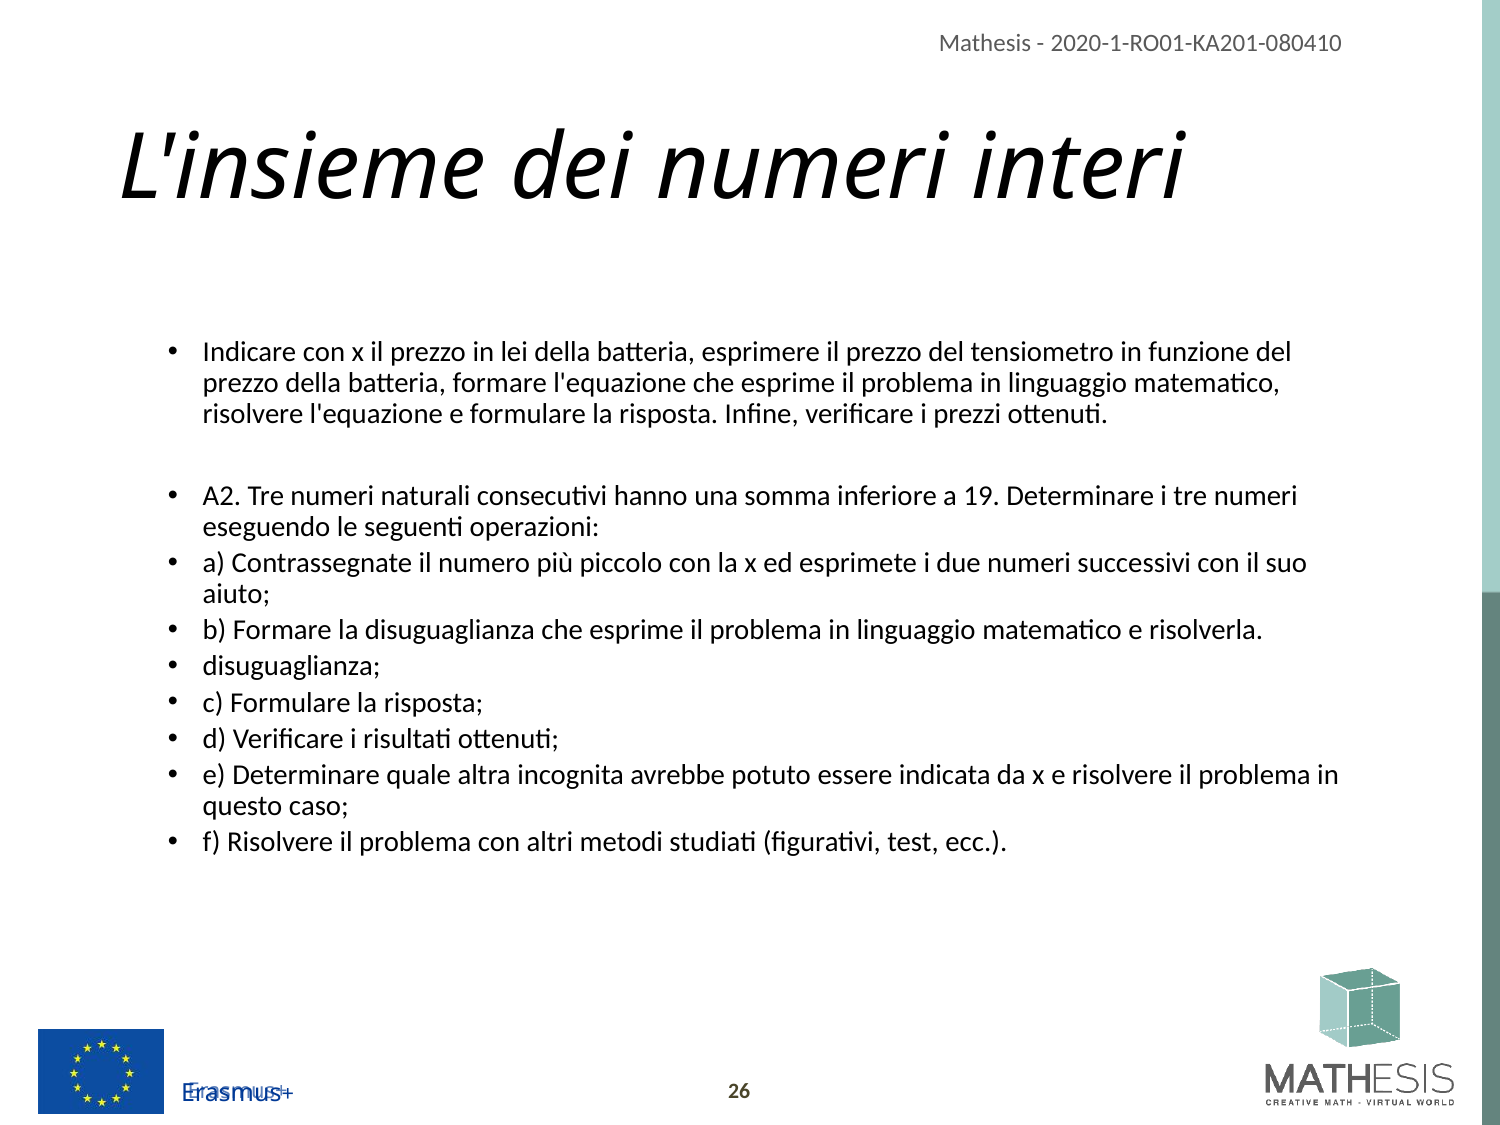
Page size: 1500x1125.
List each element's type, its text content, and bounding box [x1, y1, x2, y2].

title L'insieme dei numeri interi [103, 59, 1397, 278]
list Indicare con x il prezzo in lei della batteria, esprimere il prezzo del tensiometro in funzione del prezzo della batteria, formare l'equazione che esprime il problema in linguaggio matematico, risolvere l'equazione e formulare la risposta. Infine, verificare i prezzi ottenuti. A2. Tre numeri naturali consecutivi hanno una somma inferiore a 19. Determinare i tre numeri eseguendo le seguenti operazioni: a) Contrassegnate il numero più piccolo con la x ed esprimete i due numeri successivi con il suo aiuto; b) Formare la disuguaglianza che esprime il problema in linguaggio matematico e risolverla. disuguaglianza; c) Formulare la risposta; d) Verificare i risultati ottenuti; e) Determinare quale altra incognita avrebbe potuto essere indicata da x e risolvere il problema in questo caso; f) Risolvere il problema con altri metodi studiati (figurativi, test, ecc.). [83, 329, 1357, 884]
picture [38, 1029, 164, 1114]
